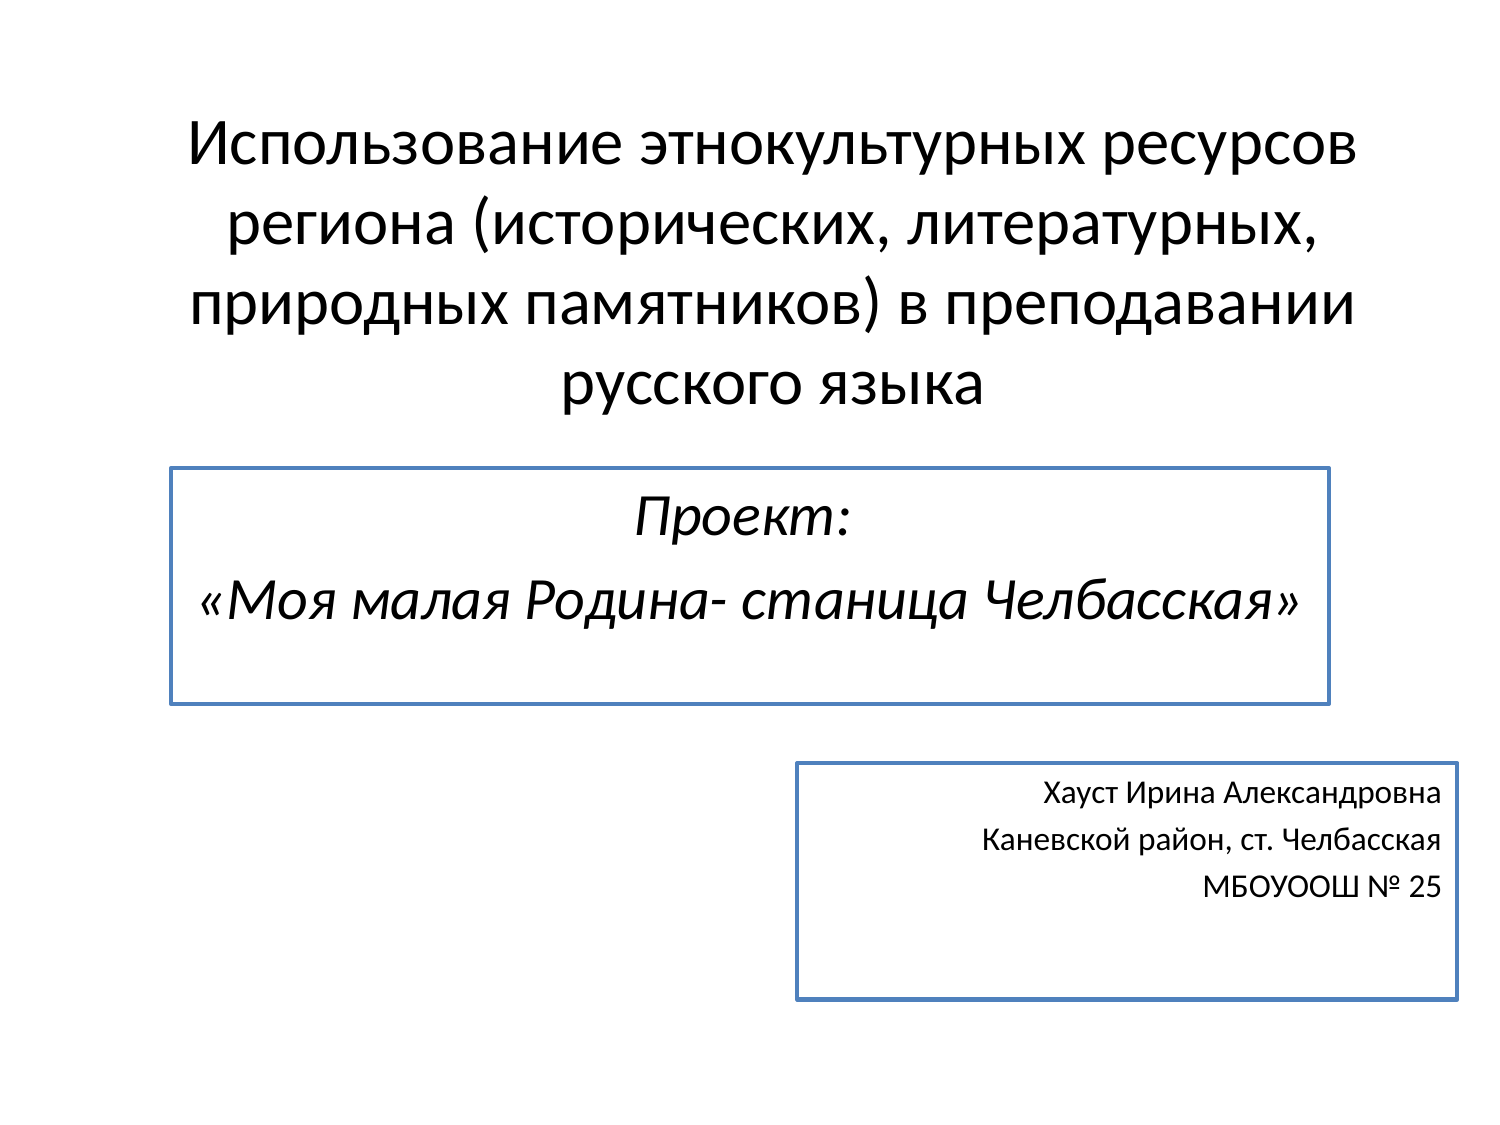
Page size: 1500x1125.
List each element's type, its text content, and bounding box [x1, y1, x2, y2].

subtitle Хауст Ирина Александровна Каневской район, ст. Челбасская МБОУООШ № 25 [795, 761, 1459, 1002]
text_box Проект: «Моя малая Родина- станица Челбасская» [169, 466, 1331, 706]
title Использование этнокультурных ресурсов региона (исторических, литературных, природных памятников) в преподавании русского языка [135, 137, 1411, 379]
